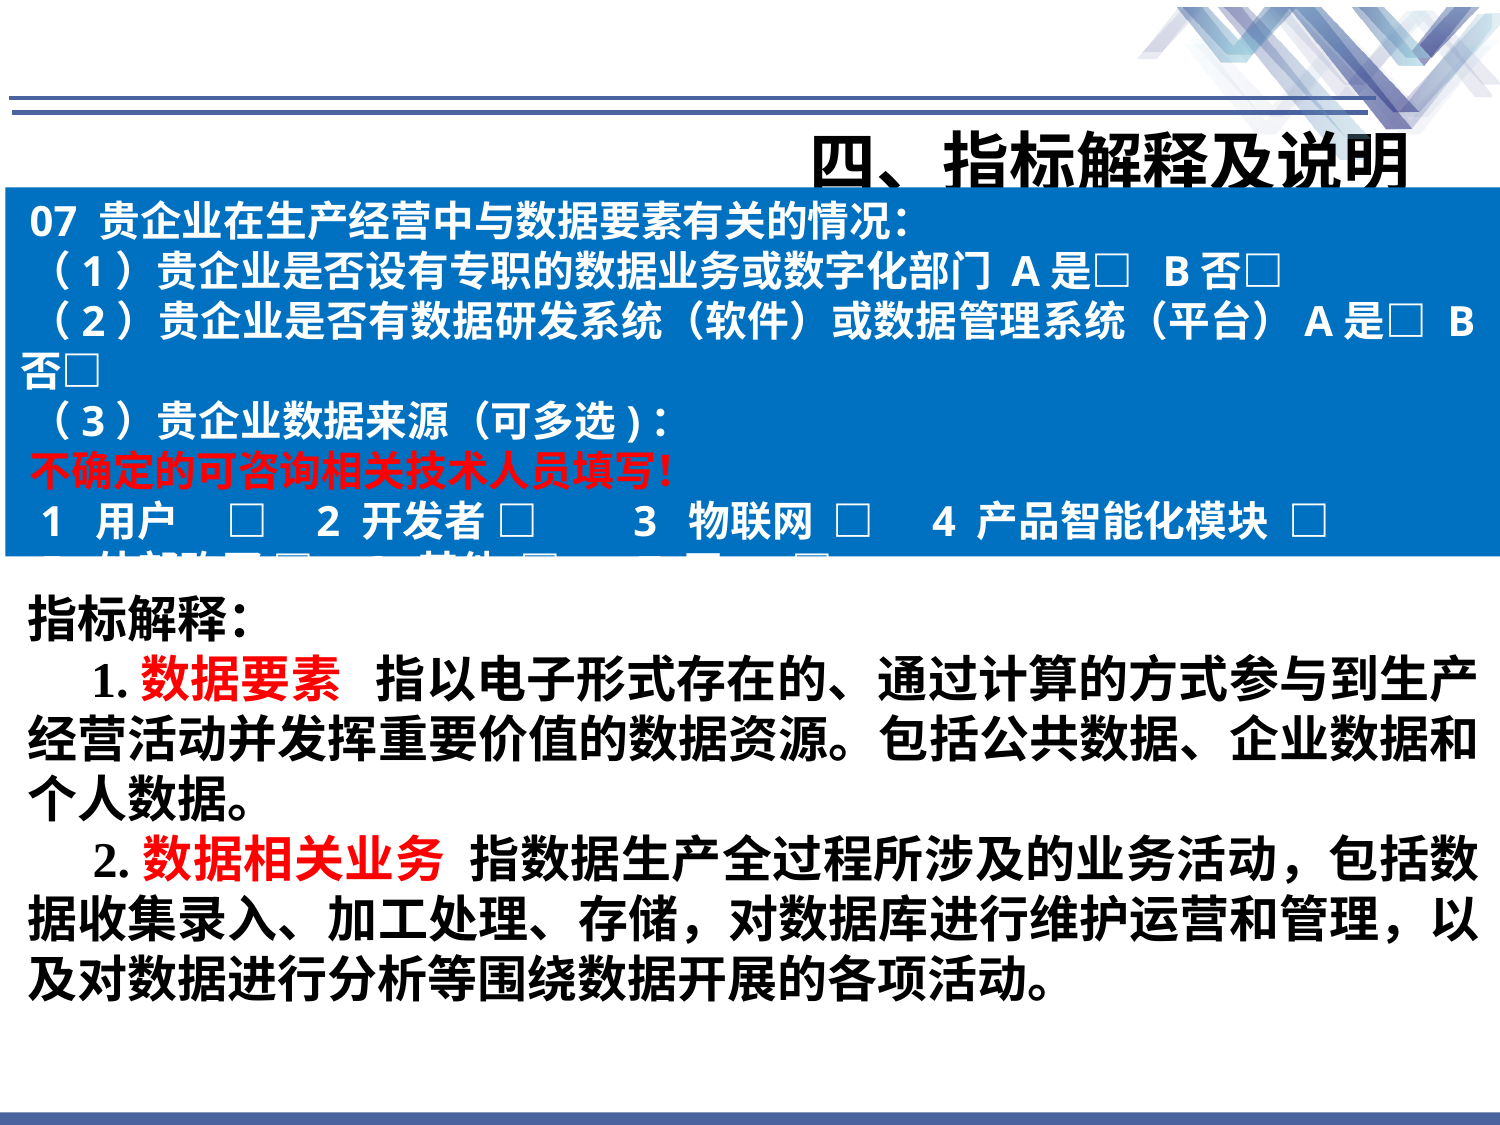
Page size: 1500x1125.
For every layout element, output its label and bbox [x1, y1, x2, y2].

text_box [0, 7, 1500, 1125]
